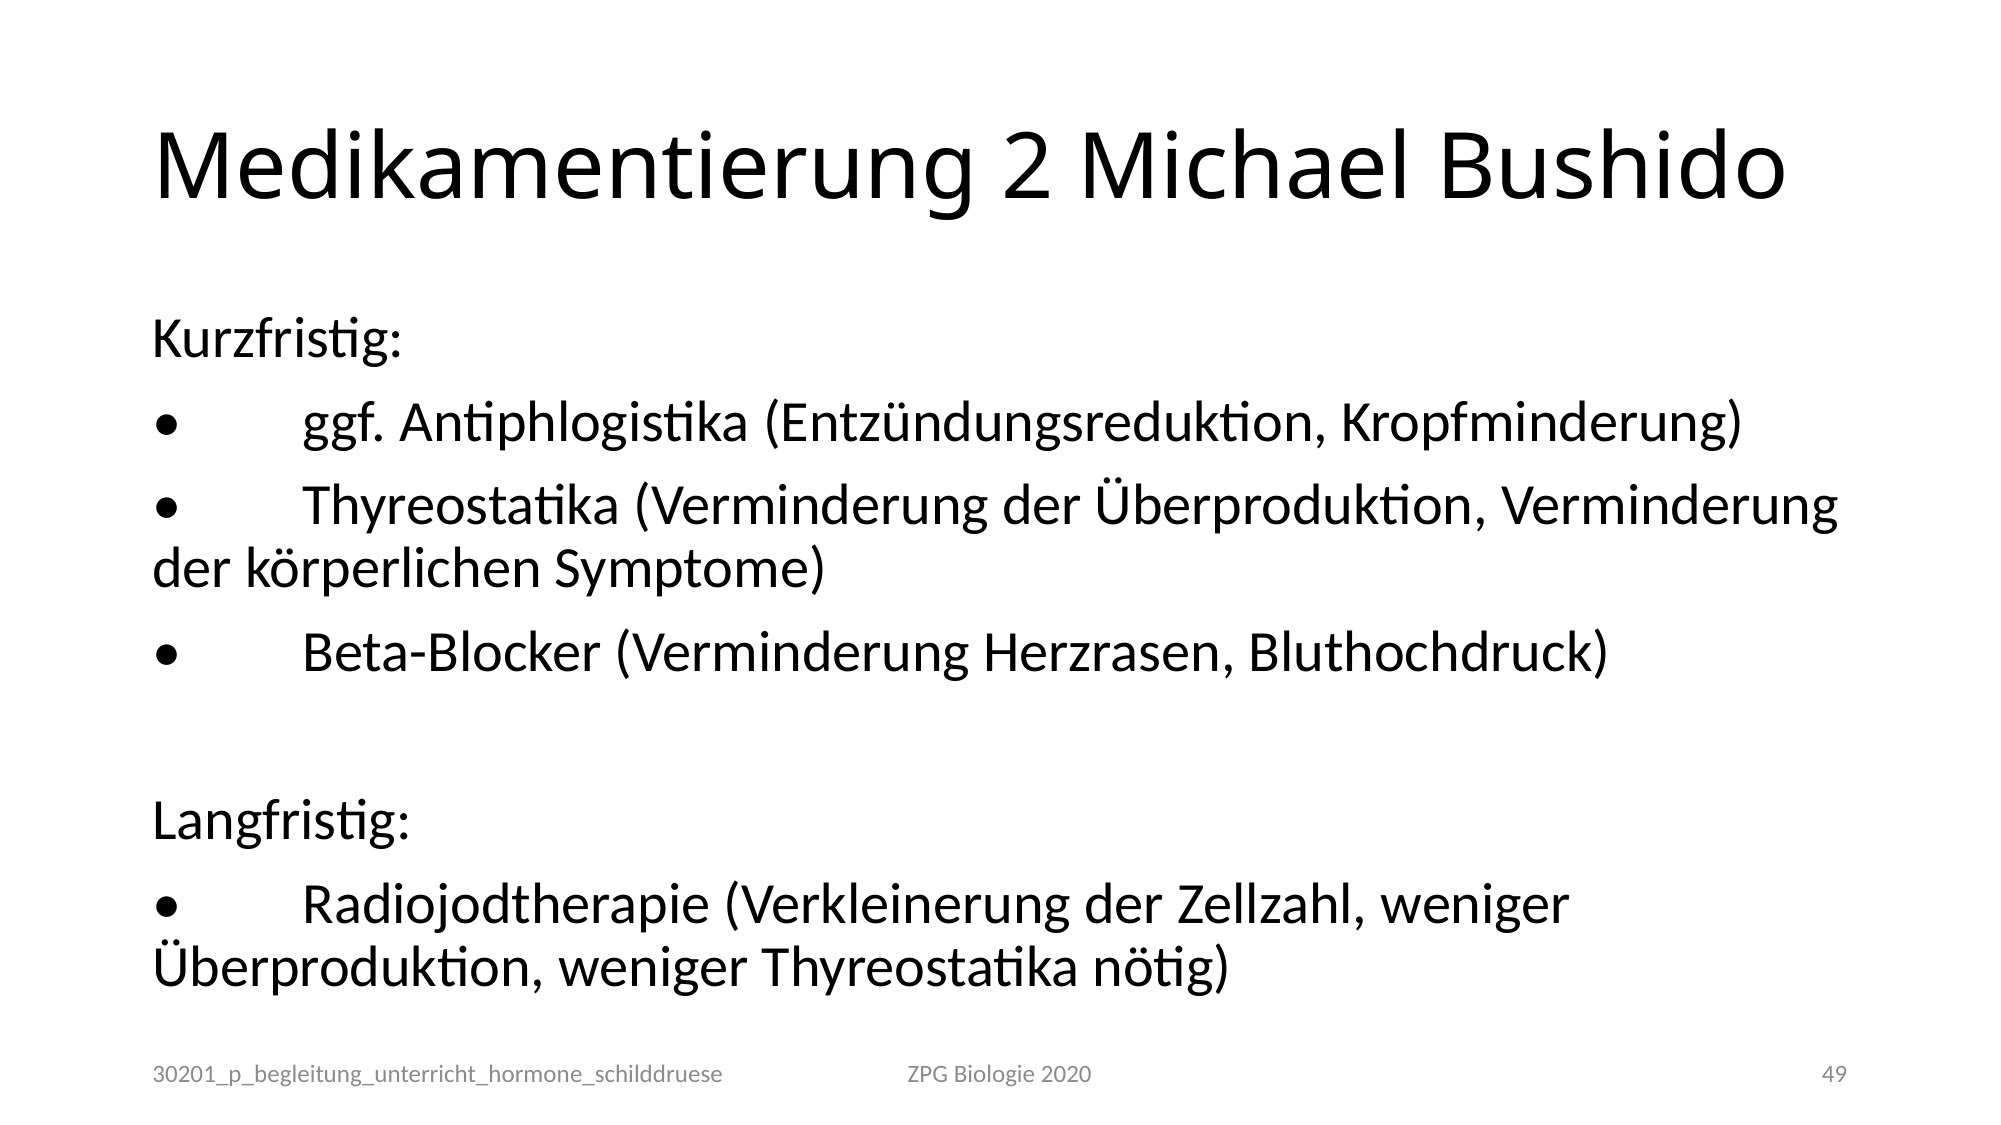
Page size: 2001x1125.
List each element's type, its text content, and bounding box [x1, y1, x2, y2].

title Medikamentierung 2 Michael Bushido [137, 59, 1863, 278]
slide_number 30201_p_begleitung_unterricht_hormone_schilddruese [137, 1042, 662, 1103]
slide_number 49 [1412, 1042, 1863, 1103]
list Kurzfristig: • ggf. Antiphlogistika (Entzündungsreduktion, Kropfminderung) • Thyreostatika (Verminderung der Überproduktion, Verminderung der körperlichen Symptome) • Beta-Blocker (Verminderung Herzrasen, Bluthochdruck) Langfristig: • Radiojodtherapie (Verkleinerung der Zellzahl, weniger Überproduktion, weniger Thyreostatika nötig) [137, 299, 1863, 1014]
footer ZPG Biologie 2020 [662, 1042, 1338, 1103]
